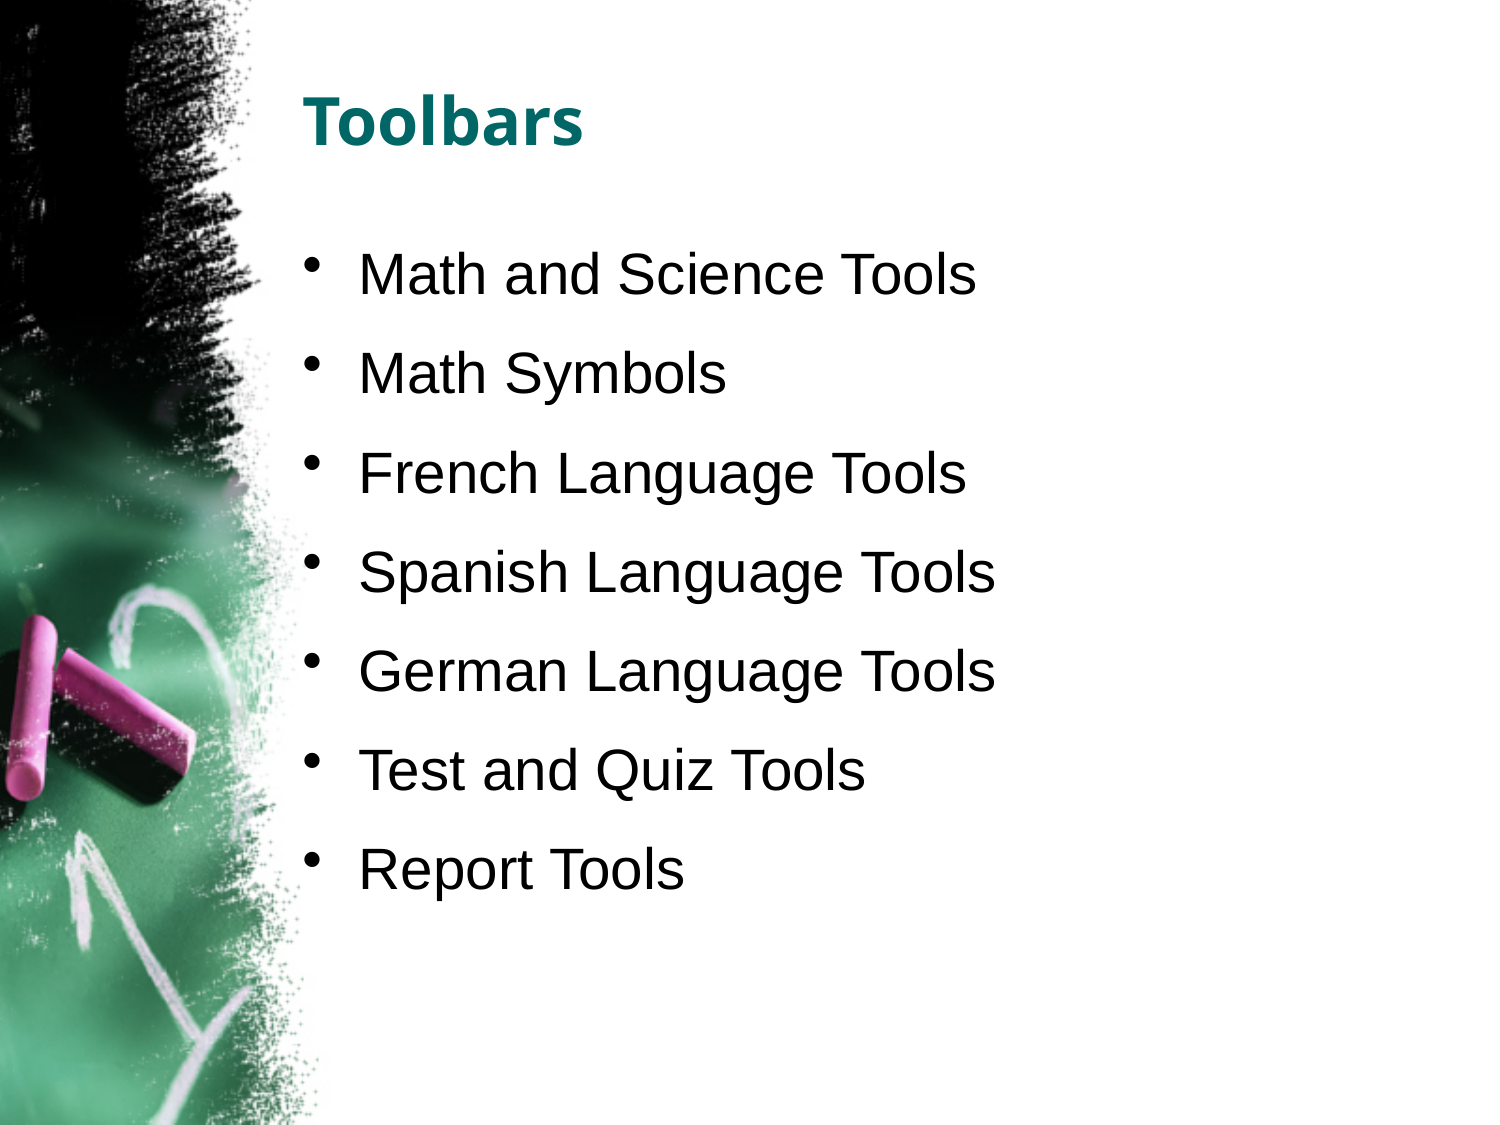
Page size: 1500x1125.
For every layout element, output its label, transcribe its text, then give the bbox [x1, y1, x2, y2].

list Math and Science Tools Math Symbols French Language Tools Spanish Language Tools German Language Tools Test and Quiz Tools Report Tools [287, 228, 1438, 980]
title Toolbars [287, 49, 1438, 188]
picture [0, 0, 1500, 1125]
